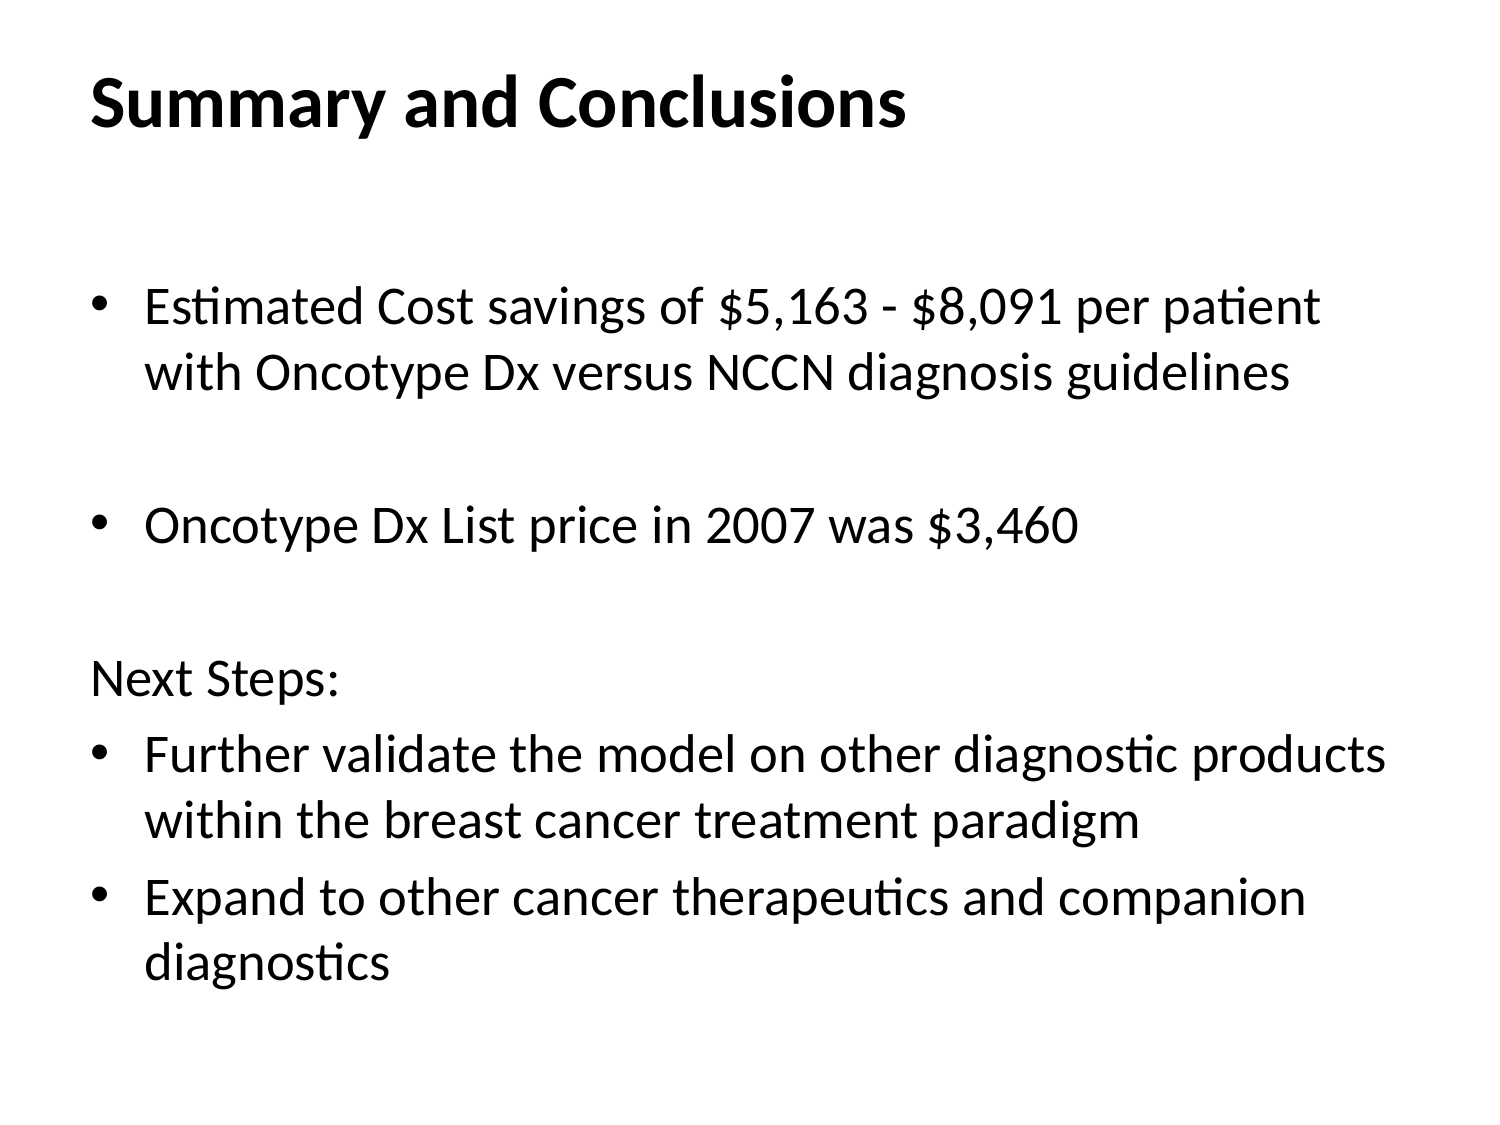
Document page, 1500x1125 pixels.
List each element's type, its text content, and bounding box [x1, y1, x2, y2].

list Estimated Cost savings of $5,163 - $8,091 per patient with Oncotype Dx versus NCCN diagnosis guidelines Oncotype Dx List price in 2007 was $3,460 Next Steps: Further validate the model on other diagnostic products within the breast cancer treatment paradigm Expand to other cancer therapeutics and companion diagnostics [75, 262, 1425, 1005]
title Summary and Conclusions [75, 45, 1425, 233]
